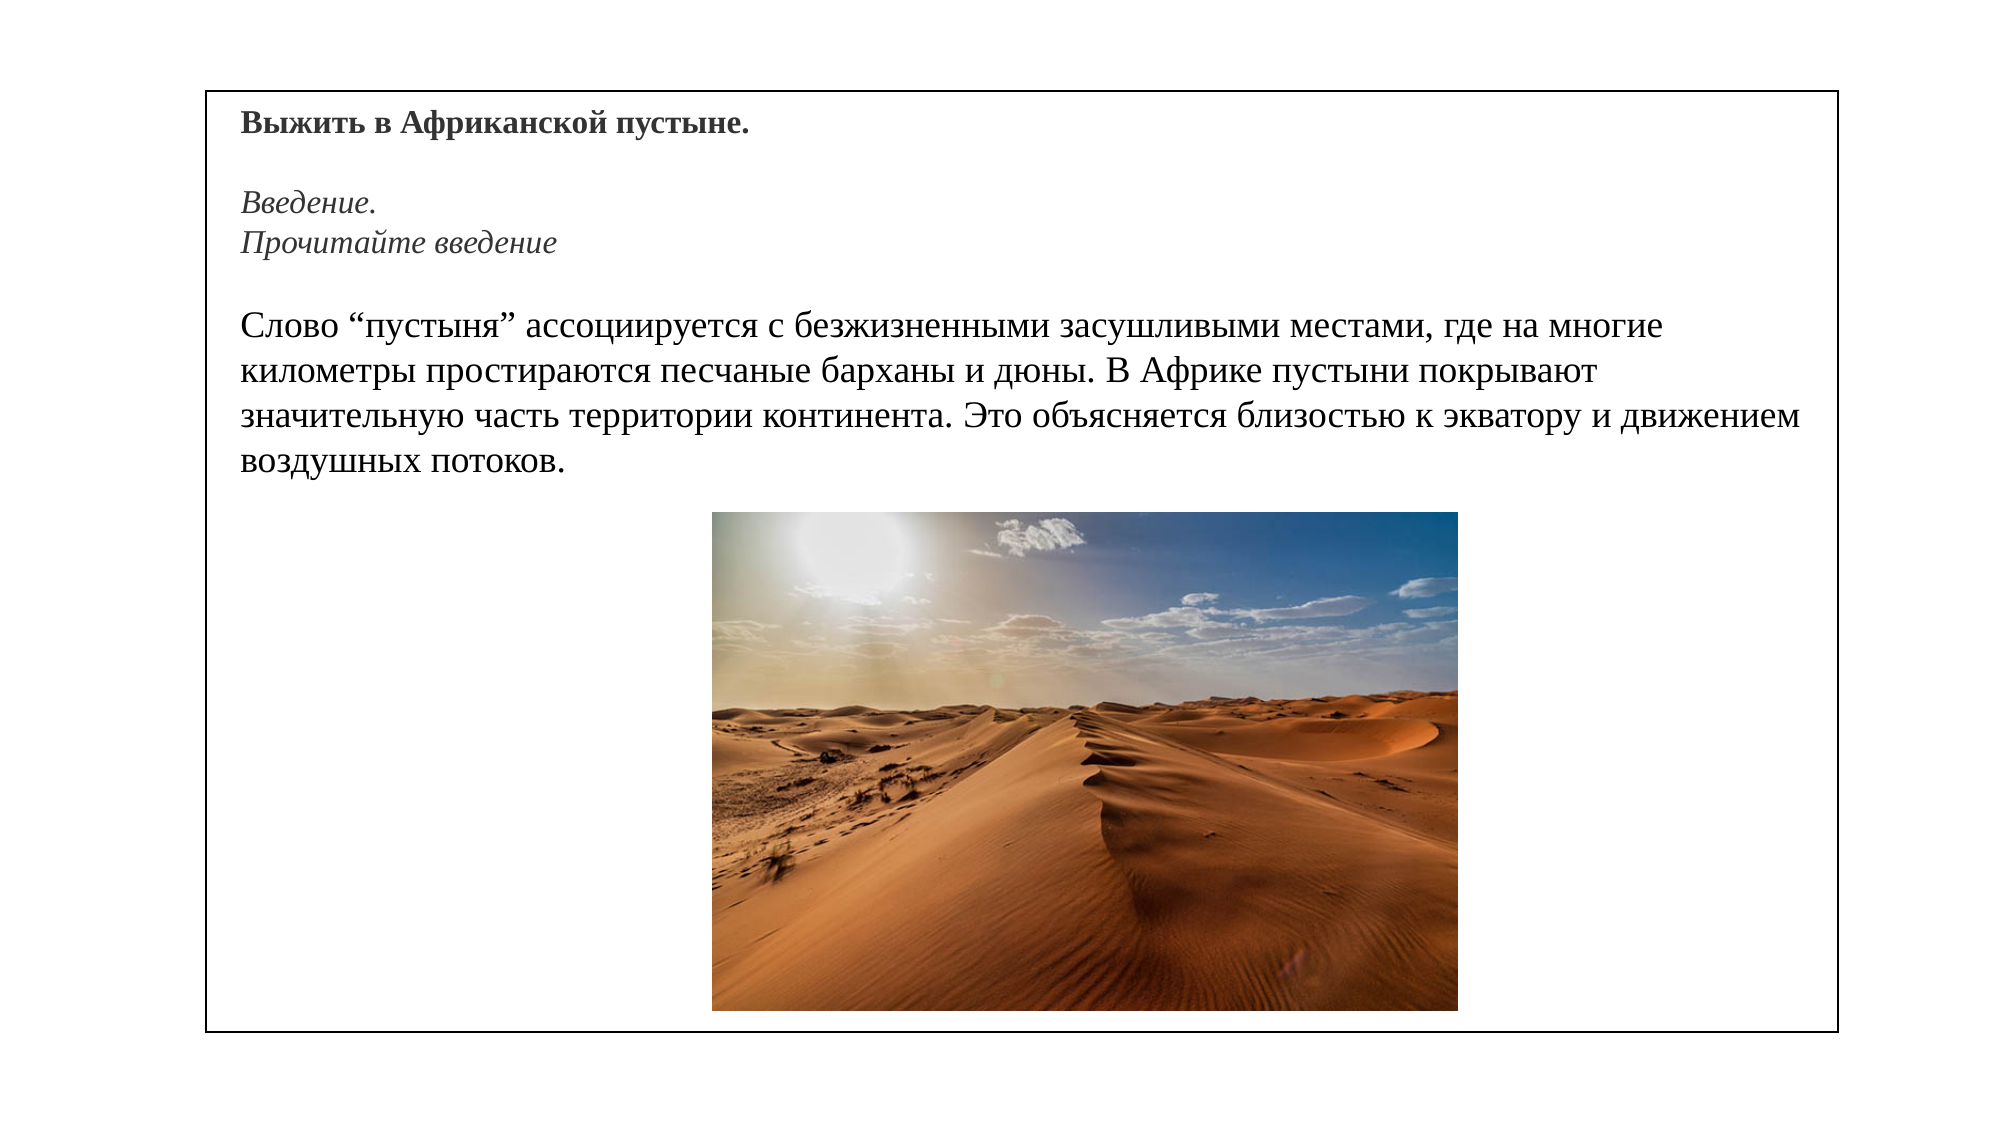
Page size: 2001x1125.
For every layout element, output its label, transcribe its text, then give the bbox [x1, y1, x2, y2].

text_box Слово “пустыня” ассоциируется с безжизненными засушливыми местами, где на многие километры простираются песчаные барханы и дюны. В Африке пустыни покрывают значительную часть территории континента. Это объясняется близостью к экватору и движением воздушных потоков. [225, 292, 1822, 488]
picture [712, 512, 1458, 1011]
text_box Выжить в Африканской пустыне. Введение. Прочитайте введение [225, 93, 1838, 268]
text_box [205, 90, 1839, 1033]
